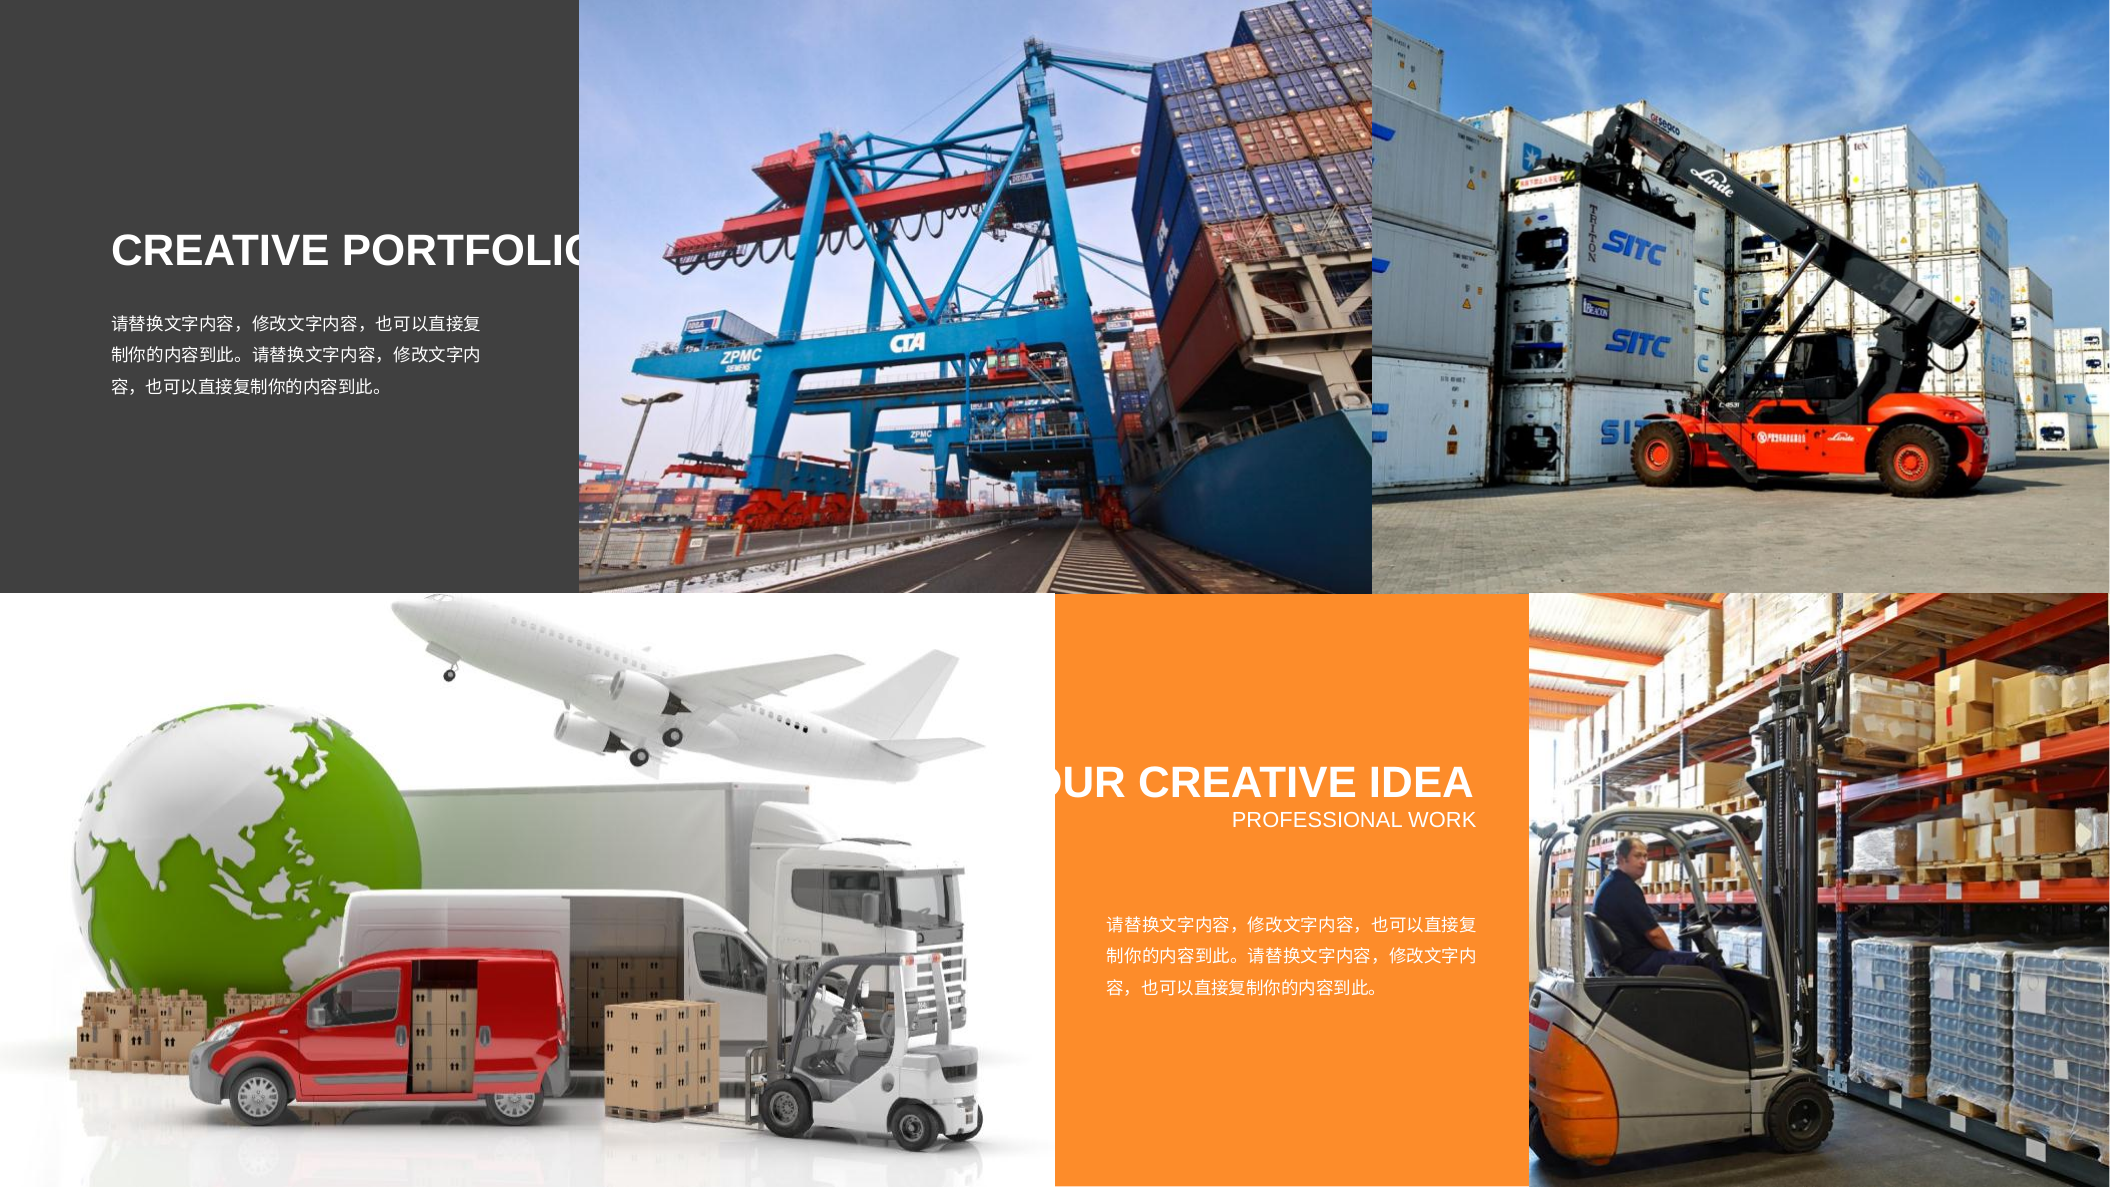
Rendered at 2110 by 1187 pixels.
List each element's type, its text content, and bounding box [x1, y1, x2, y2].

text_box THIS IS YOUR CREATIVE IDEA [1055, 753, 1476, 807]
text_box 请替换文字内容，修改文字内容，也可以直接复制你的内容到此。请替换文字内容，修改文字内容，也可以直接复制你的内容到此。 [111, 302, 483, 397]
text_box CREATIVE PORTFOLIO [111, 221, 579, 275]
text_box 请替换文字内容，修改文字内容，也可以直接复制你的内容到此。请替换文字内容，修改文字内容，也可以直接复制你的内容到此。 [1106, 903, 1478, 999]
text_box [0, 0, 579, 593]
text_box [1055, 594, 1529, 1187]
picture [0, 0, 2110, 1187]
text_box PROFESSIONAL WORK [1231, 805, 1478, 832]
